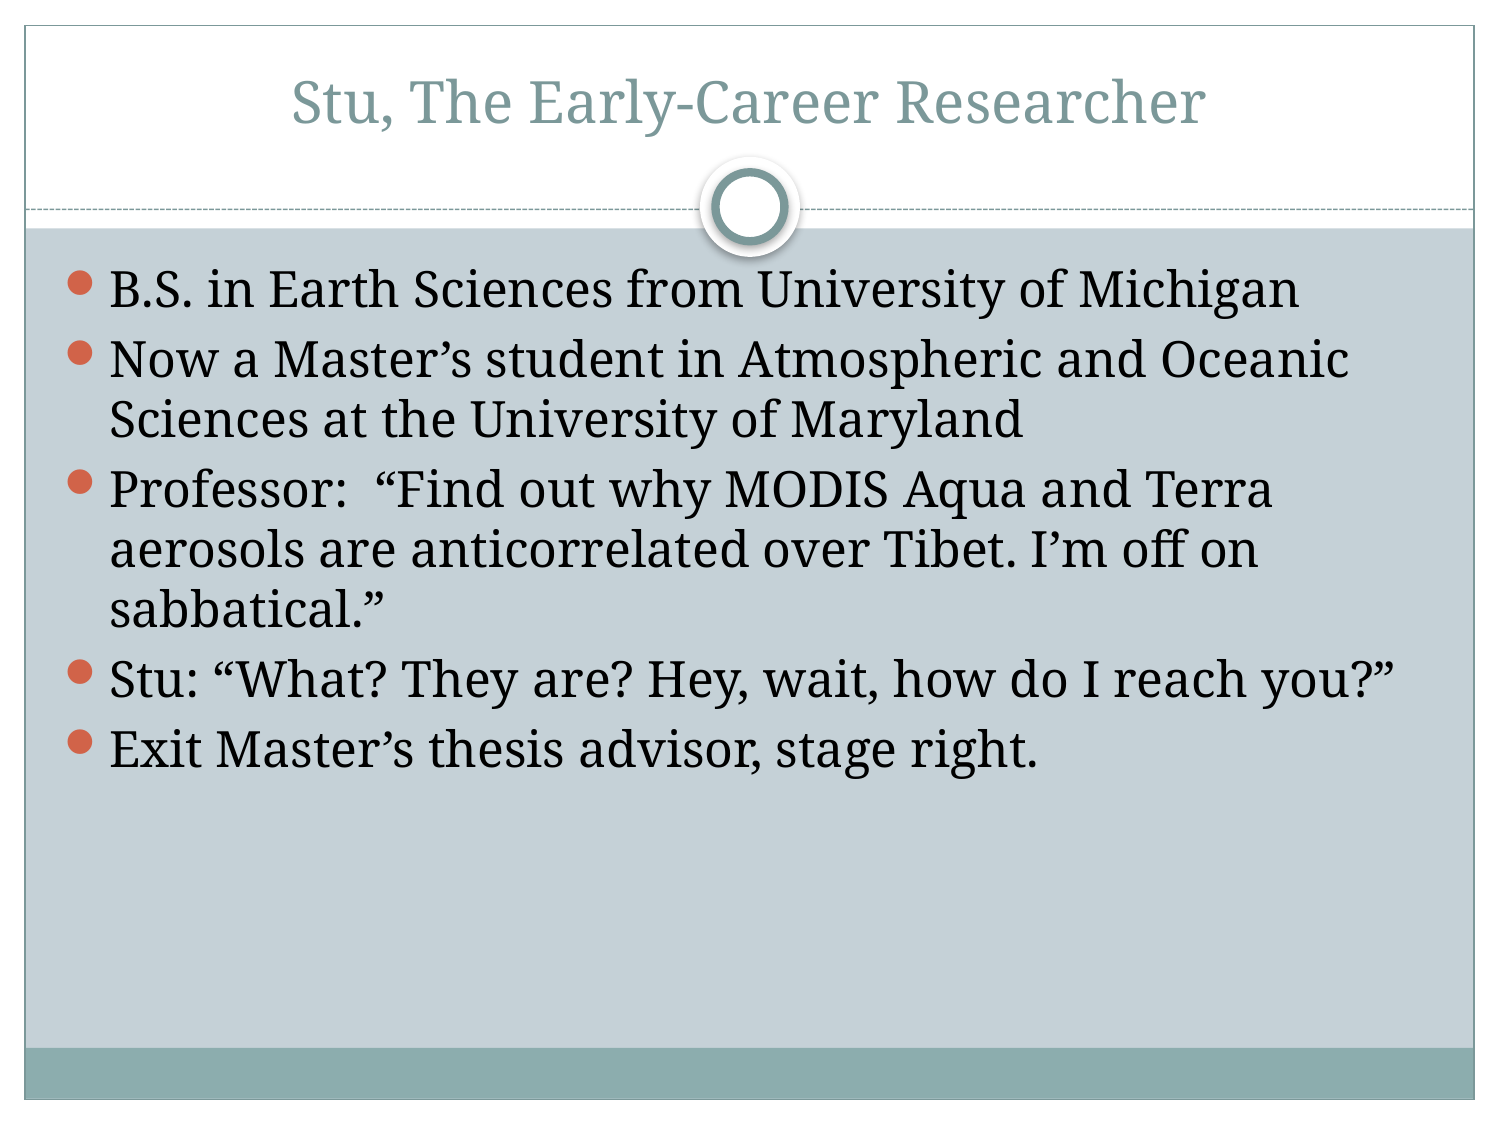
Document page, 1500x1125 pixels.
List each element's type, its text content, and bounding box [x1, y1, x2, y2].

list B.S. in Earth Sciences from University of Michigan Now a Master’s student in Atmospheric and Oceanic Sciences at the University of Maryland Professor: “Find out why MODIS Aqua and Terra aerosols are anticorrelated over Tibet. I’m off on sabbatical.” Stu: “What? They are? Hey, wait, how do I reach you?” Exit Master’s thesis advisor, stage right. [49, 250, 1445, 1001]
title Stu, The Early-Career Researcher [49, 37, 1450, 162]
